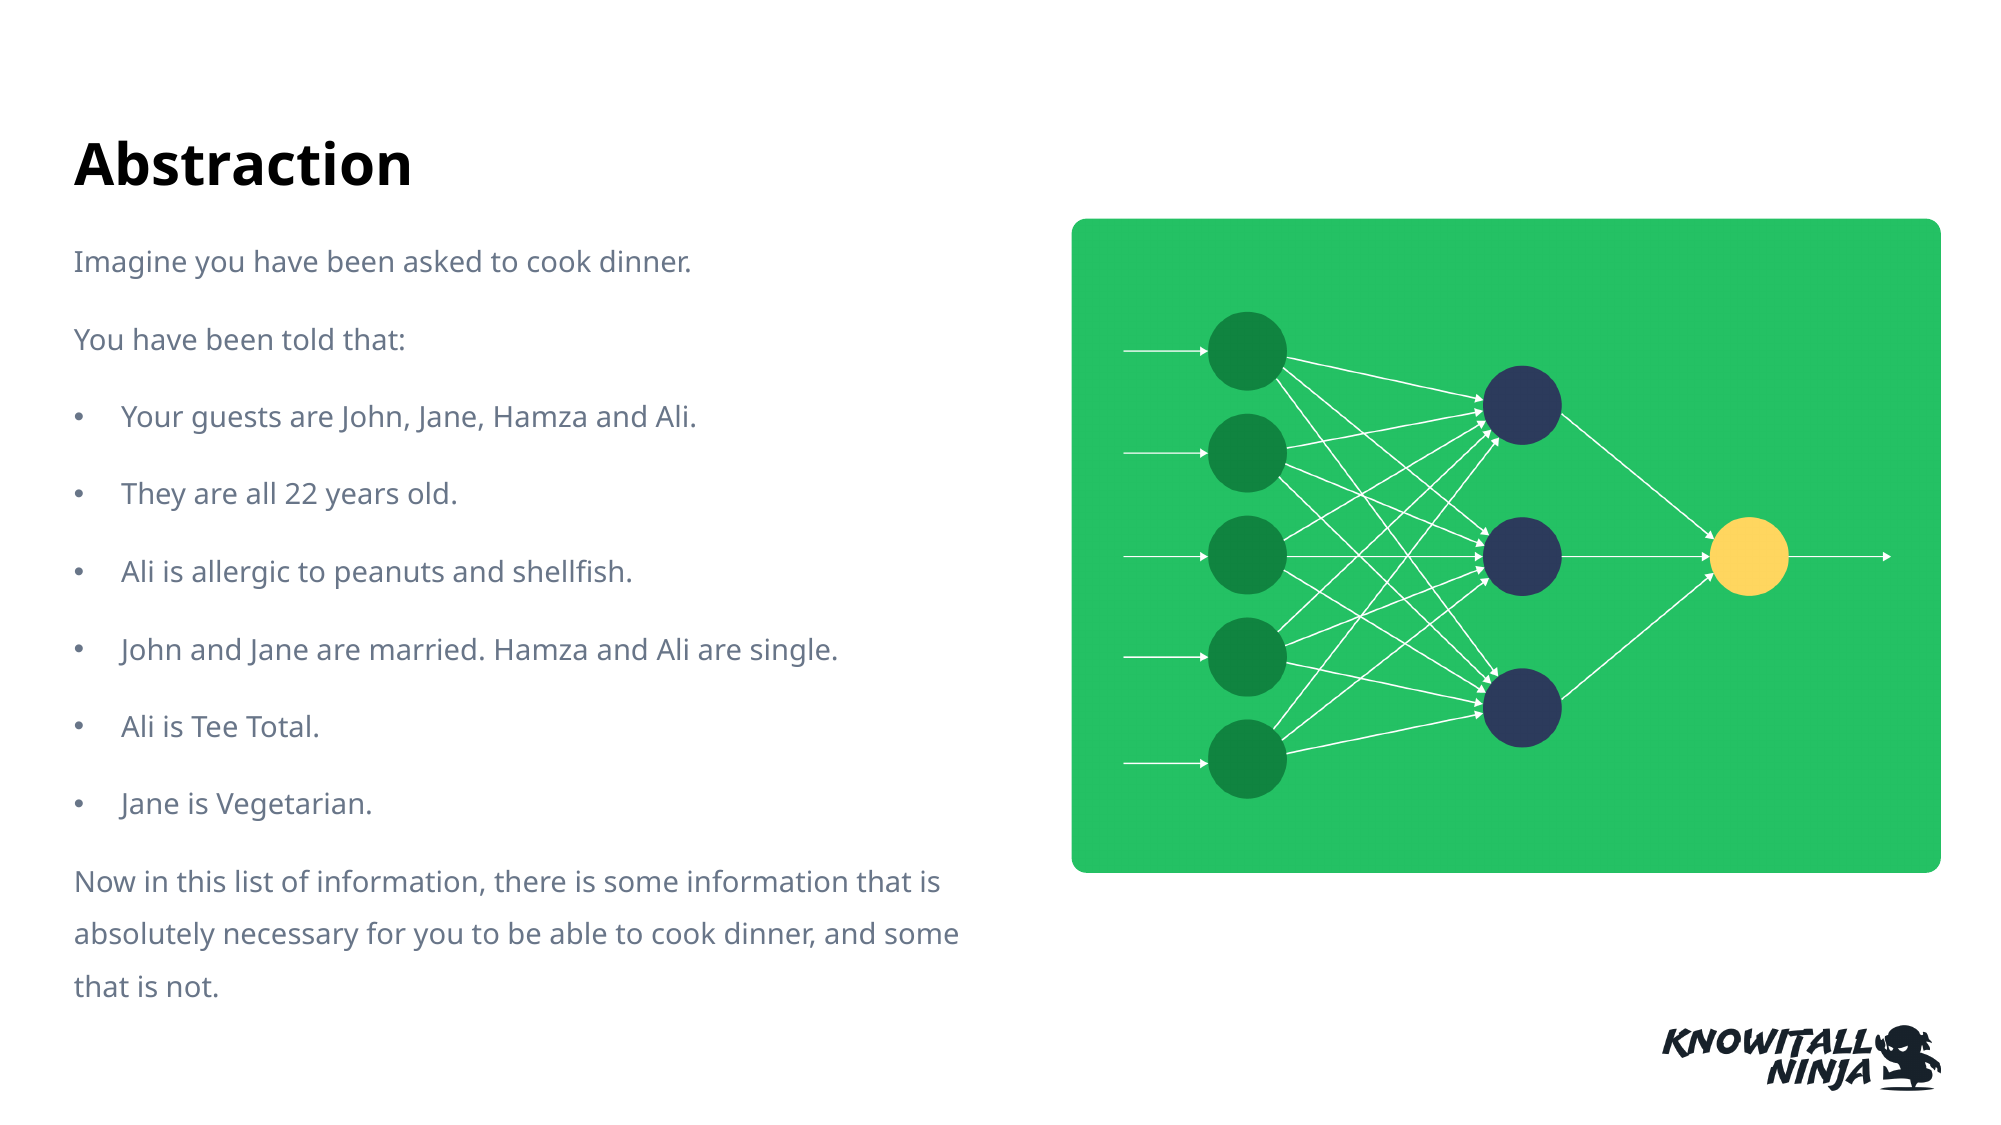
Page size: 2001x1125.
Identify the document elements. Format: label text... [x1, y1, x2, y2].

picture [1071, 218, 1942, 874]
title Abstraction [59, 117, 1000, 206]
picture [1662, 1025, 1941, 1091]
list Imagine you have been asked to cook dinner. You have been told that: Your guests are John, Jane, Hamza and Ali. They are all 22 years old. Ali is allergic to peanuts and shellfish. John and Jane are married. Hamza and Ali are single. Ali is Tee Total. Jane is Vegetarian. Now in this list of information, there is some information that is absolutely necessary for you to be able to cook dinner, and some that is not. [59, 218, 1000, 1091]
